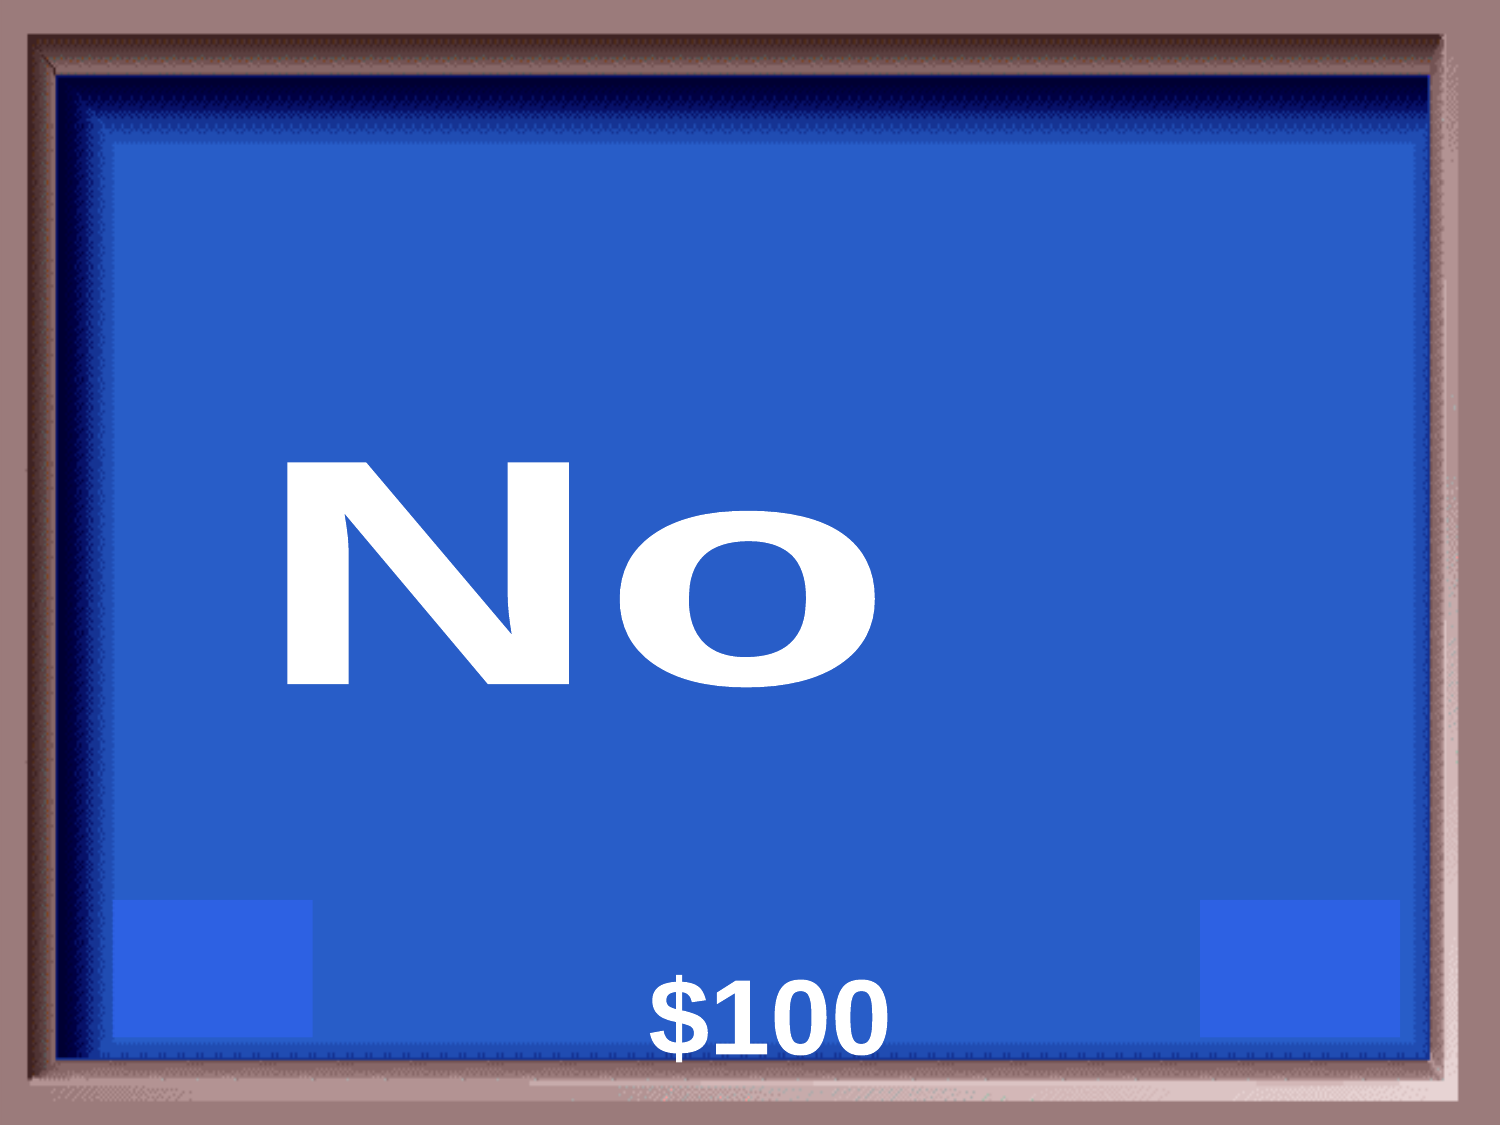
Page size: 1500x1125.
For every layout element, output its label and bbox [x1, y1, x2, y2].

picture [0, 0, 1500, 1125]
text_box [112, 899, 313, 1038]
text_box [1200, 899, 1401, 1038]
